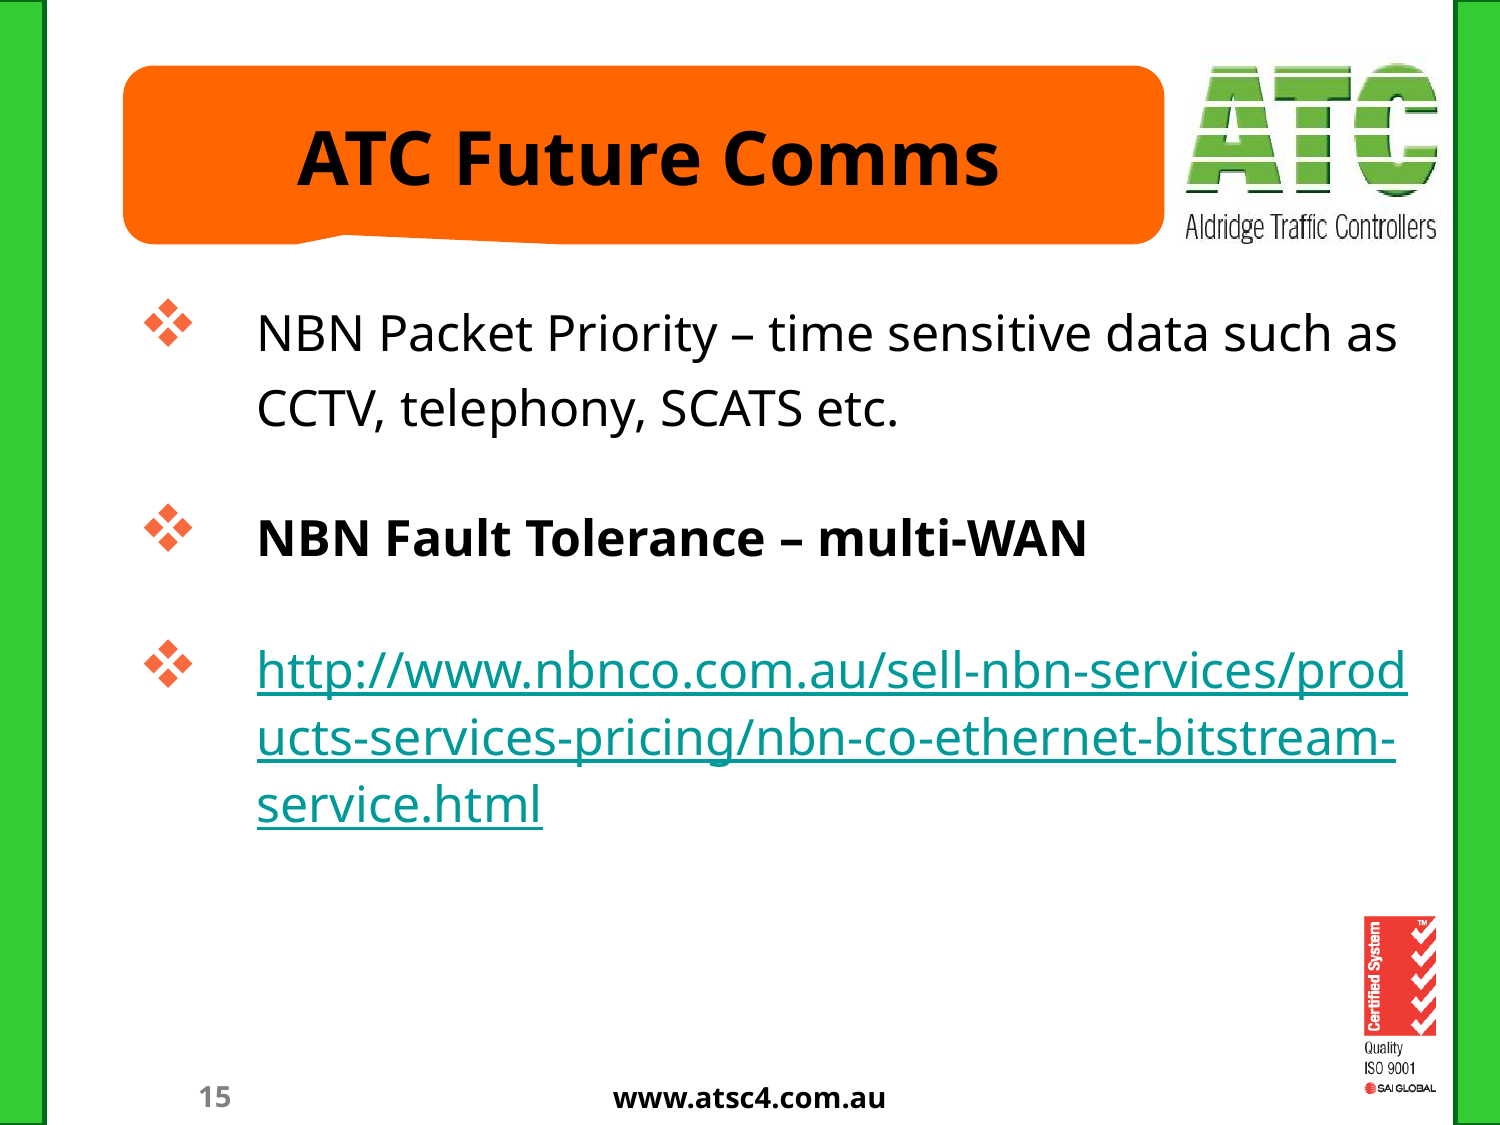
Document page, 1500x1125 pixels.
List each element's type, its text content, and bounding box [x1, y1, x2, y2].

picture [1364, 1048, 1436, 1094]
title ATC Future Comms [159, 77, 1141, 232]
footer www.atsc4.com.au [389, 1048, 1111, 1125]
slide_number 15 [182, 1070, 349, 1107]
list NBN Packet Priority – time sensitive data such as CCTV, telephony, SCATS etc. NBN Fault Tolerance – multi-WAN http://www.nbnco.com.au/sell-nbn-services/products-services-pricing/nbn-co-ethernet-bitstream-service.html [123, 278, 1436, 1048]
picture [1175, 54, 1447, 252]
